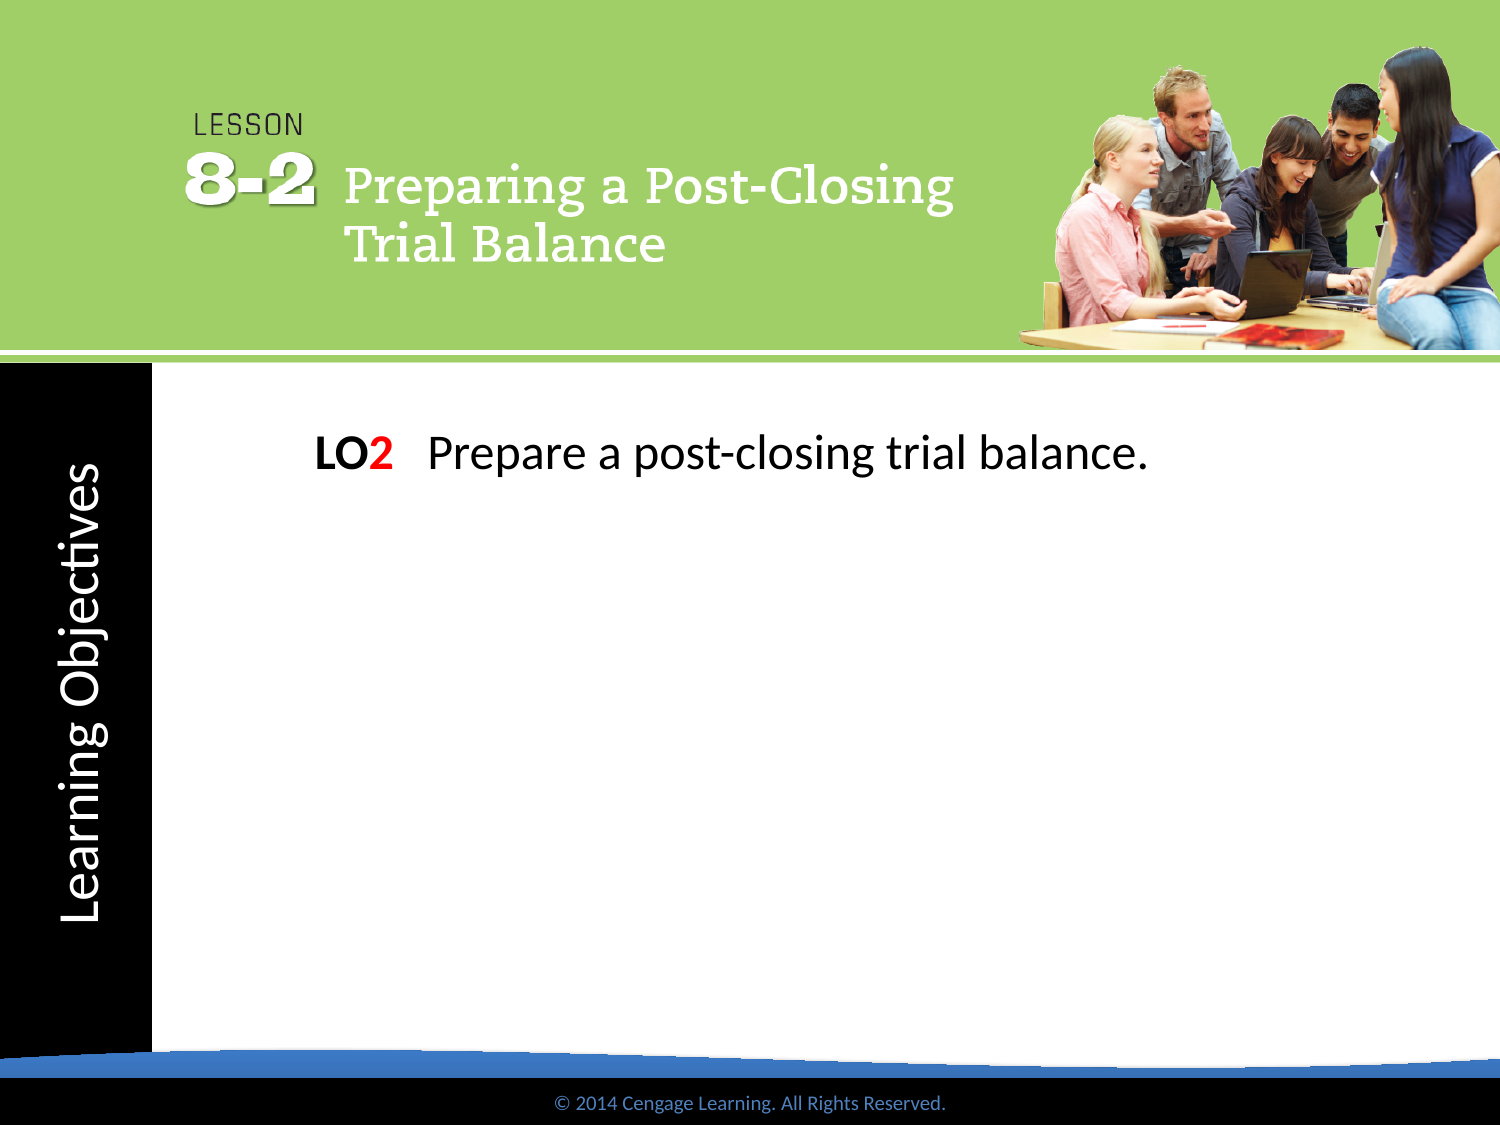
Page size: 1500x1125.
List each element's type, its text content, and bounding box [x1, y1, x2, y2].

picture [0, 0, 1500, 363]
text_box © 2014 Cengage Learning. All Rights Reserved. [0, 1078, 1500, 1125]
text_box LO2 Prepare a post-closing trial balance. [299, 412, 1350, 488]
text_box Learning Objectives [0, 371, 152, 1058]
text_box [0, 1050, 1500, 1078]
